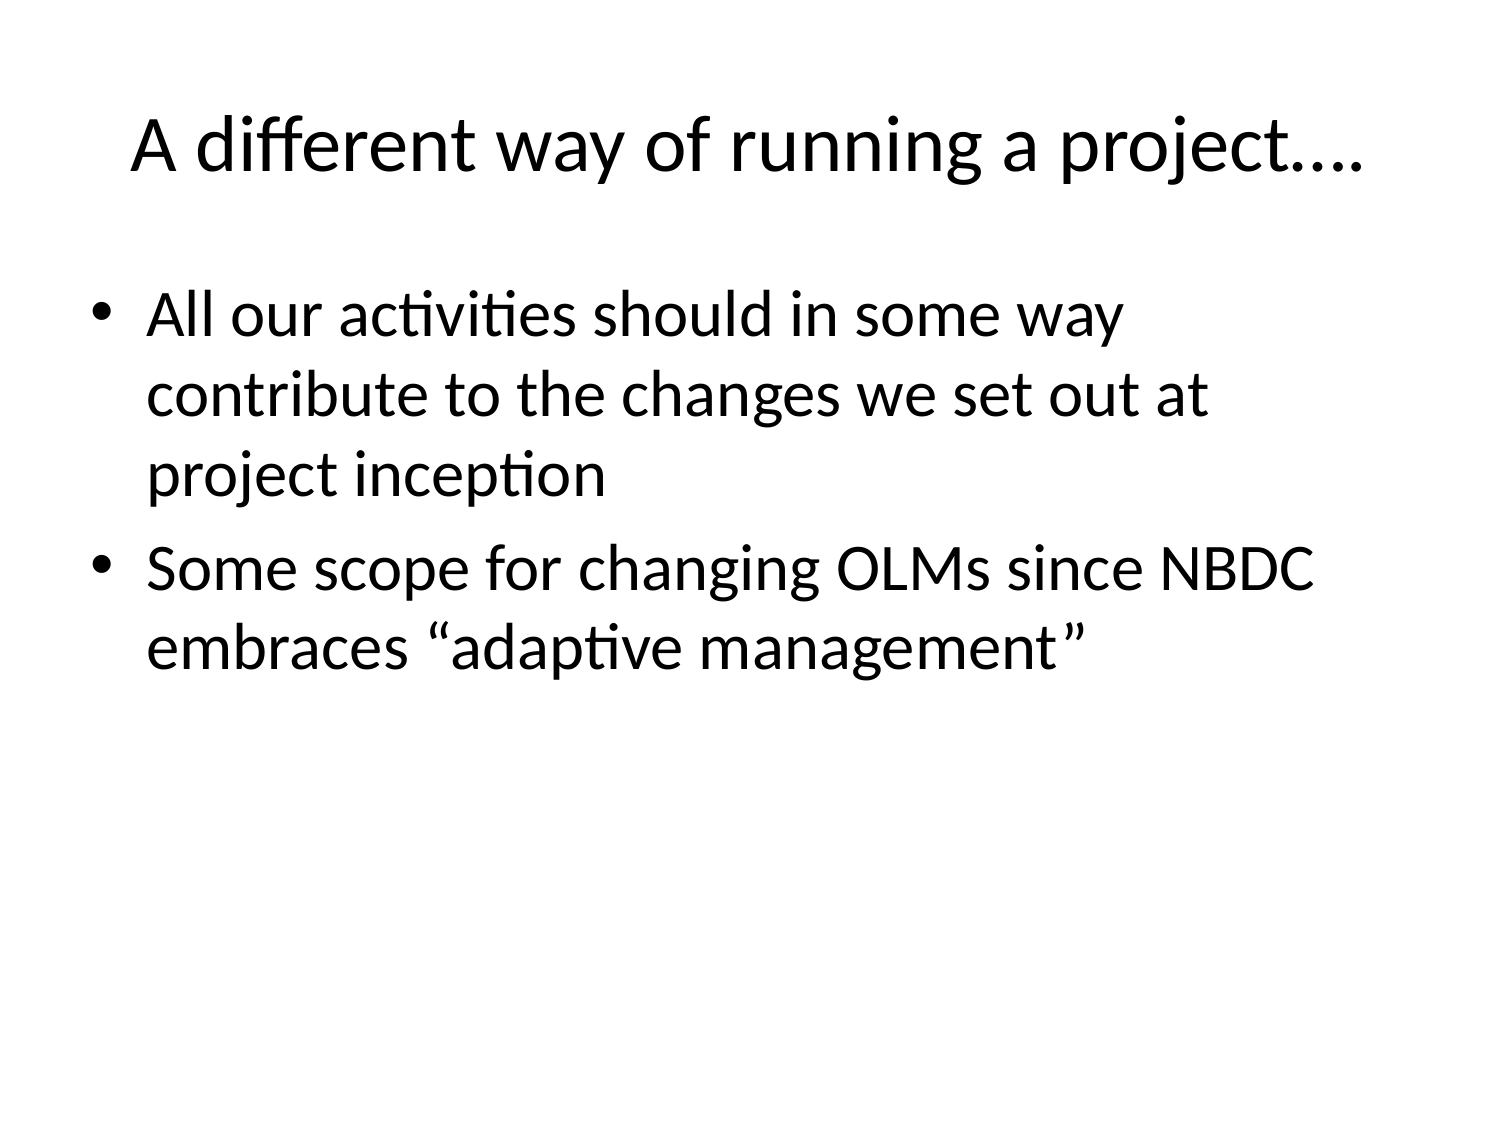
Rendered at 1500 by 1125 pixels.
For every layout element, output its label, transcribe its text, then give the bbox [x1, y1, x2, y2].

title A different way of running a project…. [75, 45, 1425, 233]
list All our activities should in some way contribute to the changes we set out at project inception Some scope for changing OLMs since NBDC embraces “adaptive management” [75, 262, 1425, 1005]
